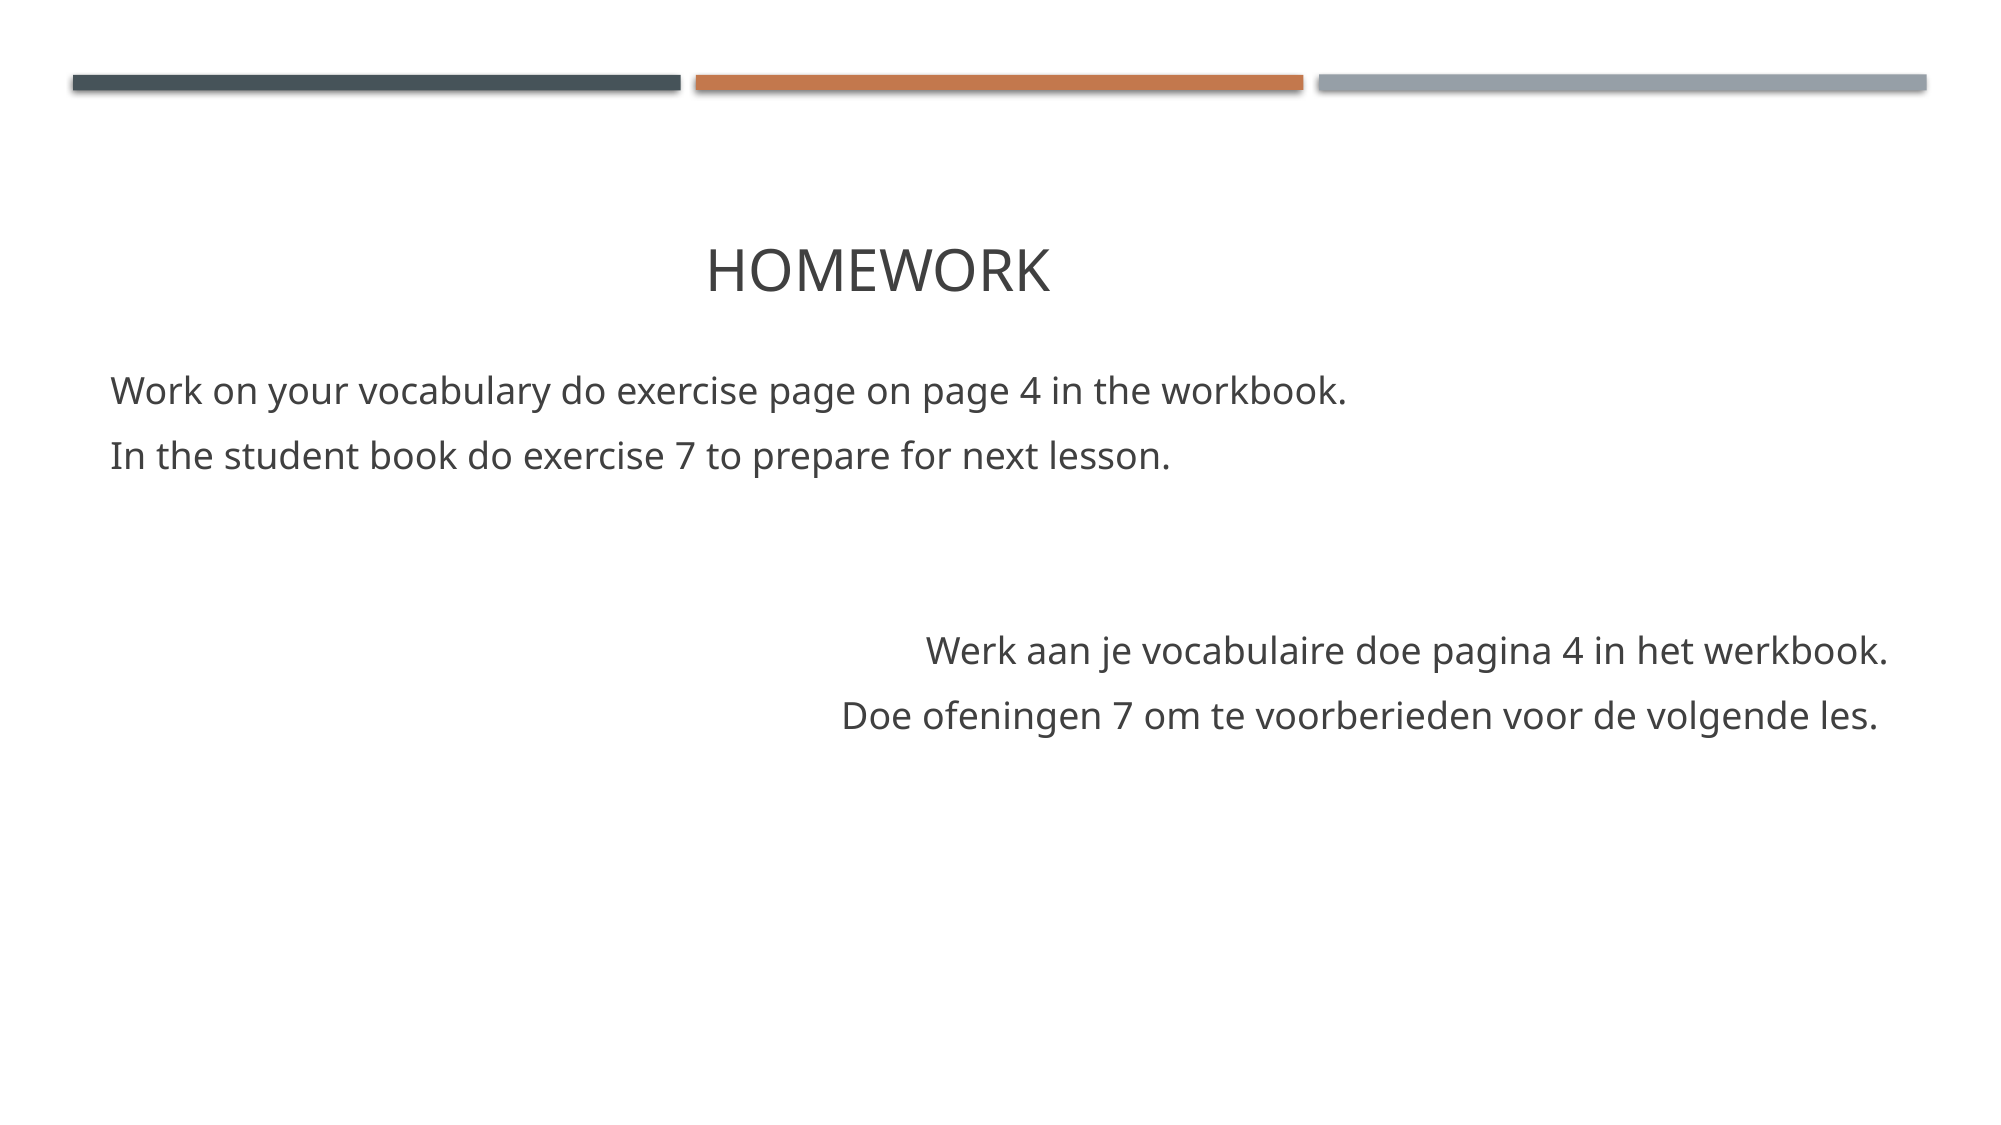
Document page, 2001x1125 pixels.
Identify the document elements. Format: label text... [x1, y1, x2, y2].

list Work on your vocabulary do exercise page on page 4 in the workbook. In the student book do exercise 7 to prepare for next lesson. Werk aan je vocabulaire doe pagina 4 in het werkbook. Doe ofeningen 7 om te voorberieden voor de volgende les. [95, 383, 1905, 981]
title Homework [95, 115, 1905, 311]
